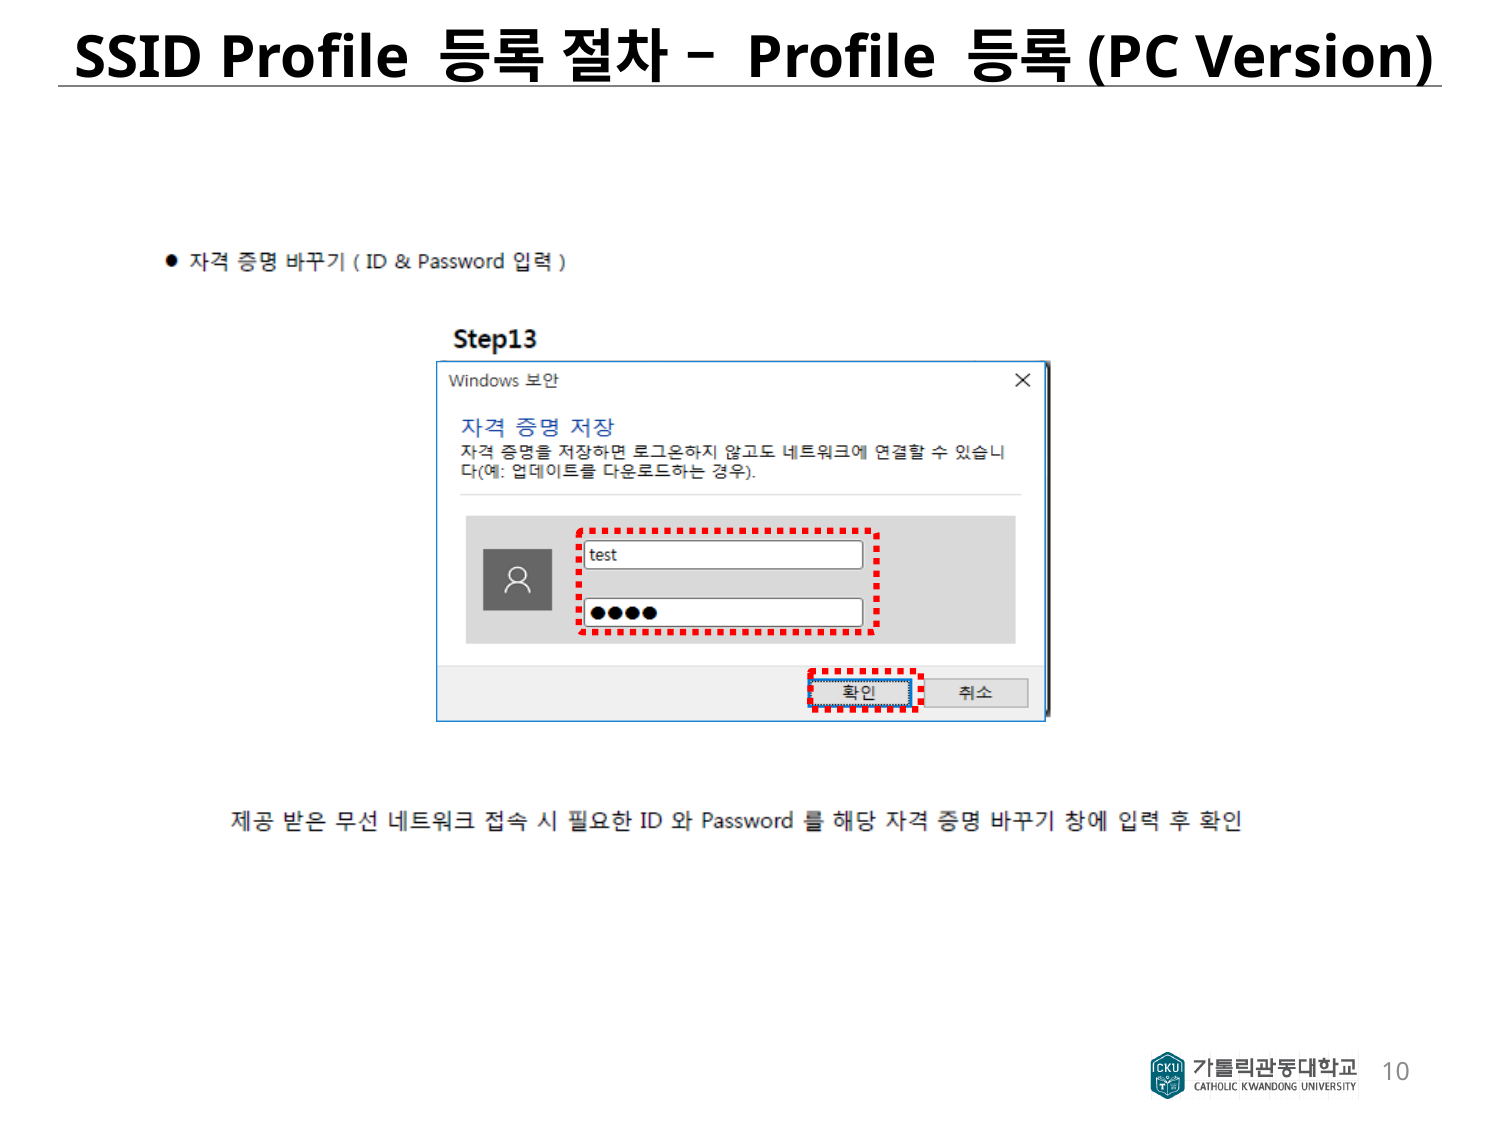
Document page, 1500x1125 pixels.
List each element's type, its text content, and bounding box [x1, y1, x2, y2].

text_box SSID Profile 등록 절차 – Profile 등록(PC Version) [59, 11, 1449, 97]
slide_number 10 [1074, 1042, 1425, 1103]
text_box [578, 530, 921, 710]
picture [145, 241, 1355, 883]
